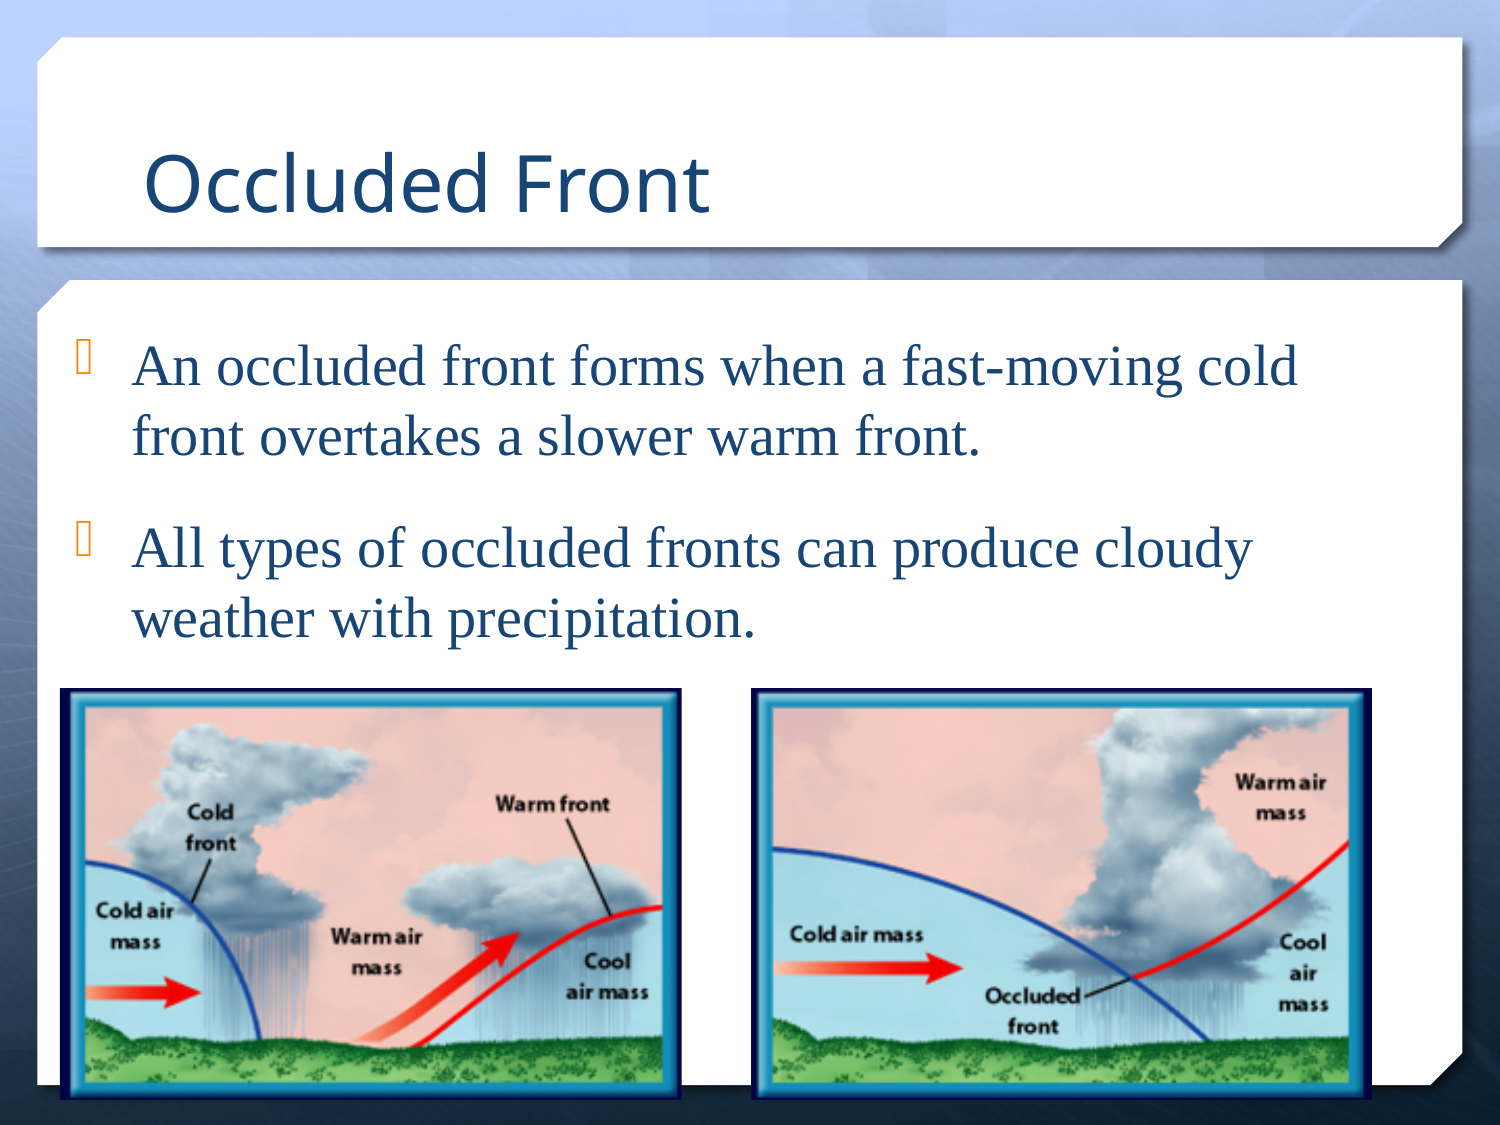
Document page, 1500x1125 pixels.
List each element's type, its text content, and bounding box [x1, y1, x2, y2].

picture [59, 688, 683, 1100]
title Occluded Front [127, 48, 1372, 236]
list An occluded front forms when a fast-moving cold front overtakes a slower warm front. All types of occluded fronts can produce cloudy weather with precipitation. [59, 319, 1425, 689]
picture [750, 688, 1373, 1100]
